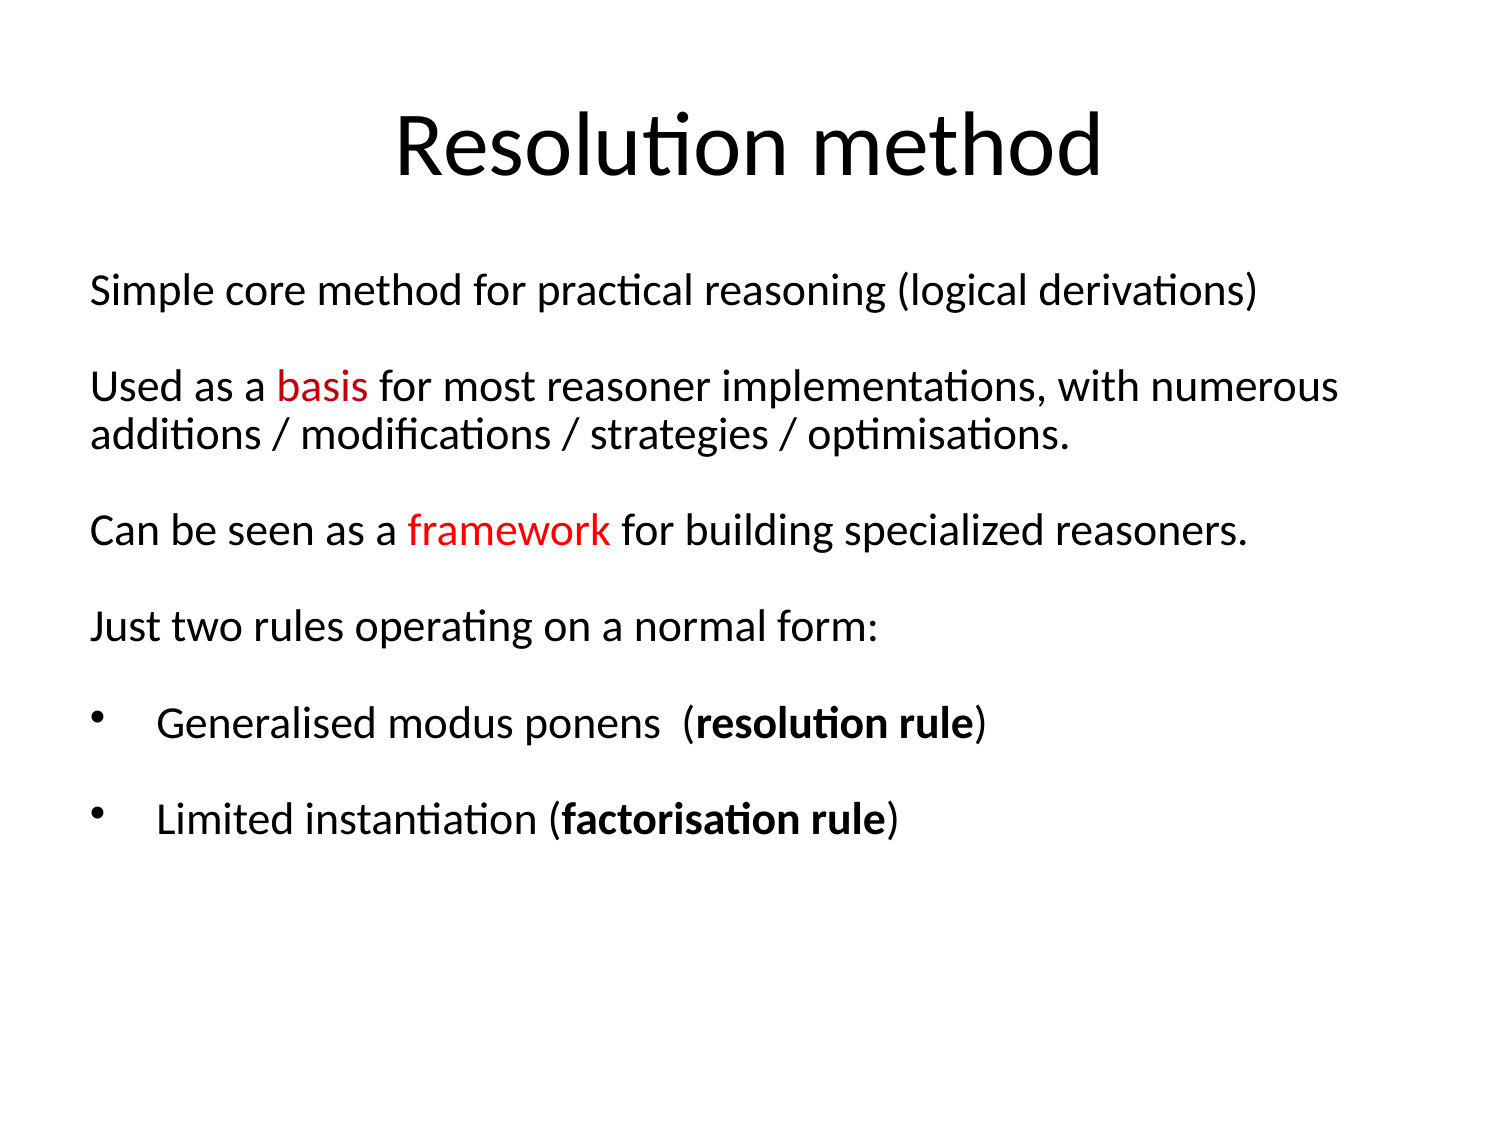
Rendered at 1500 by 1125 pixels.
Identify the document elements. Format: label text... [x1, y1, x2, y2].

text_box Simple core method for practical reasoning (logical derivations) Used as a basis for most reasoner implementations, with numerous additions / modifications / strategies / optimisations. Can be seen as a framework for building specialized reasoners. Just two rules operating on a normal form: Generalised modus ponens (resolution rule) Limited instantiation (factorisation rule) [74, 262, 1425, 1005]
title Resolution method [75, 45, 1425, 233]
